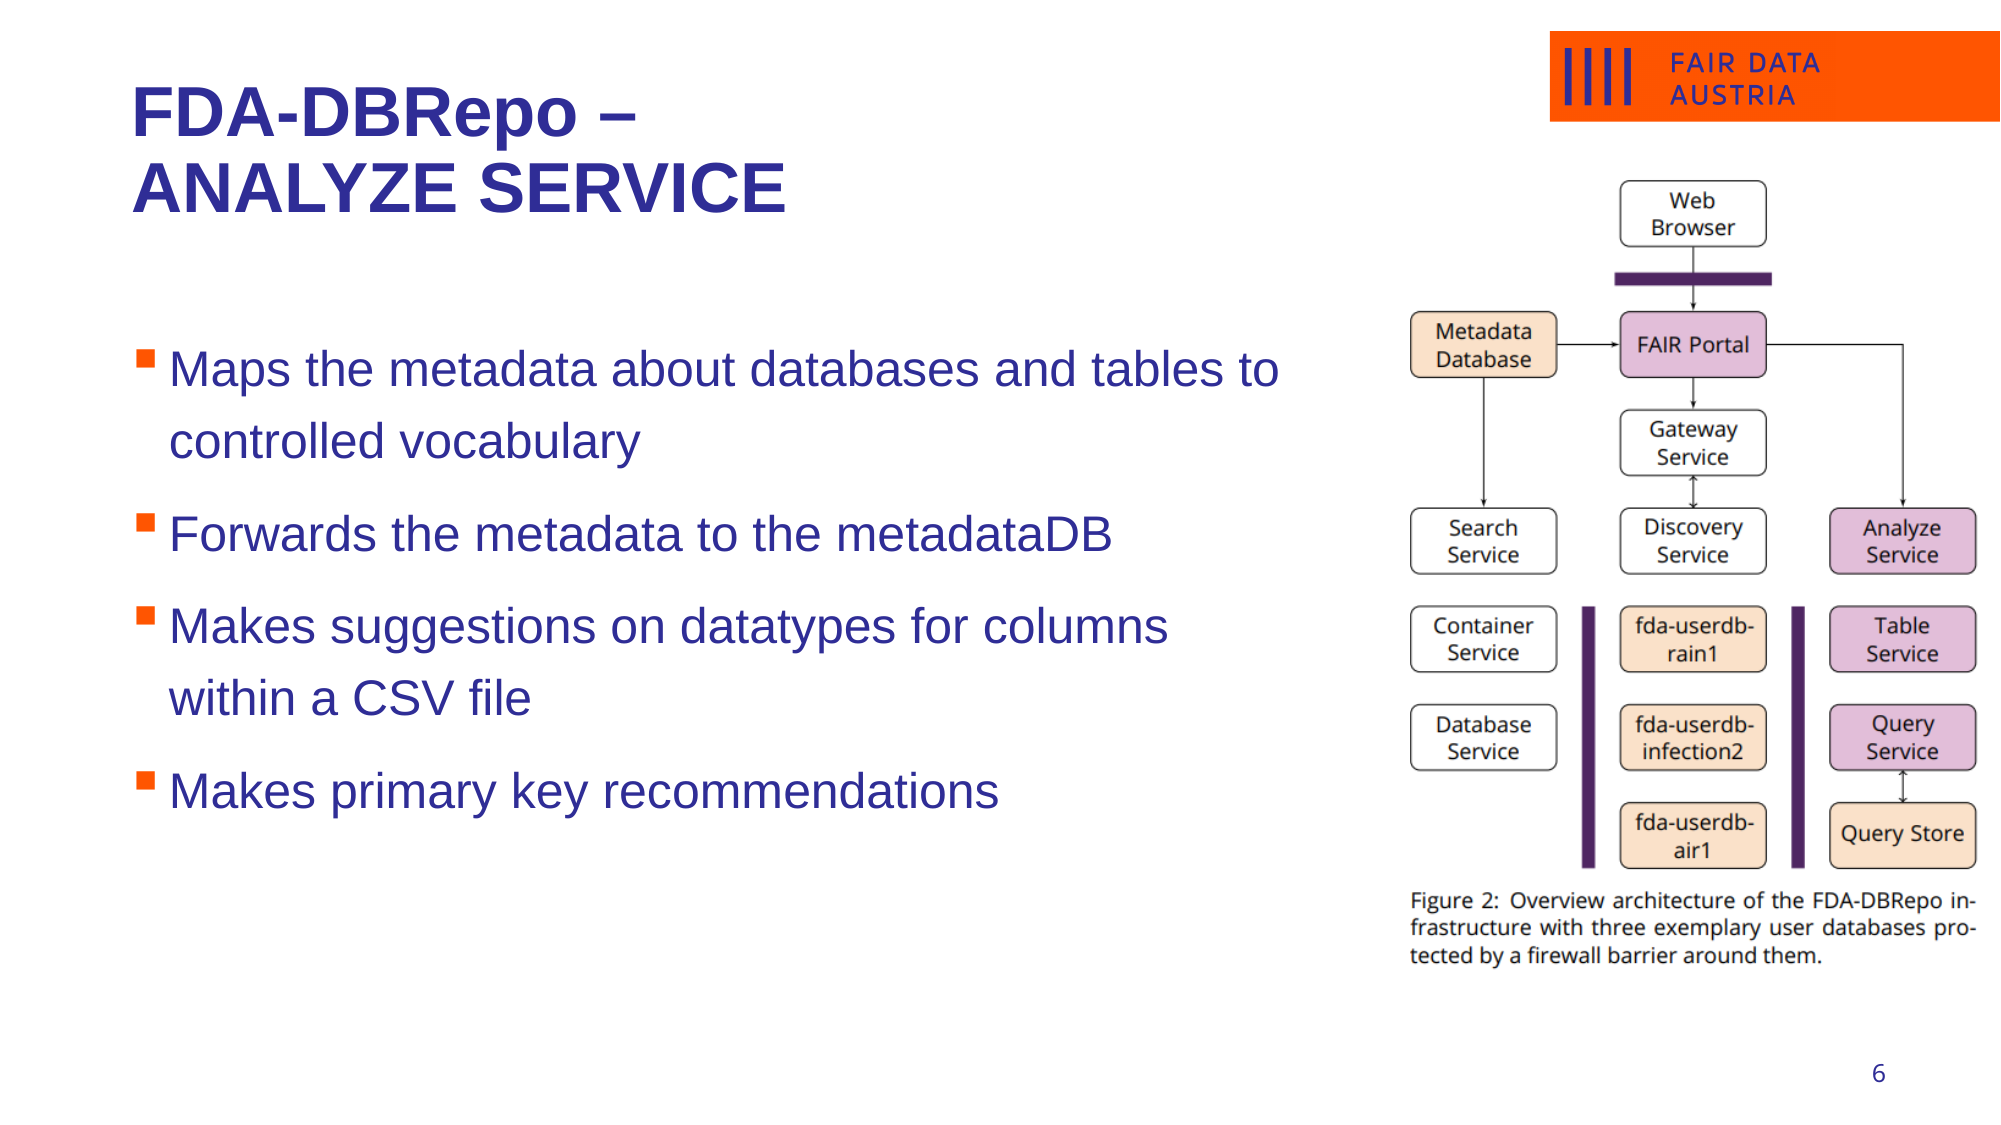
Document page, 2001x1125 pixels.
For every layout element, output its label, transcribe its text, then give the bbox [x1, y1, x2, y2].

title Fda-DBRepo – Analyze service [116, 60, 1742, 243]
list Maps the metadata about databases and tables to controlled vocabulary Forwards the metadata to the metadataDB Makes suggestions on datatypes for columns within a CSV file Makes primary key recommendations [116, 316, 1321, 950]
picture [1409, 151, 1981, 973]
picture [1550, 31, 1836, 120]
